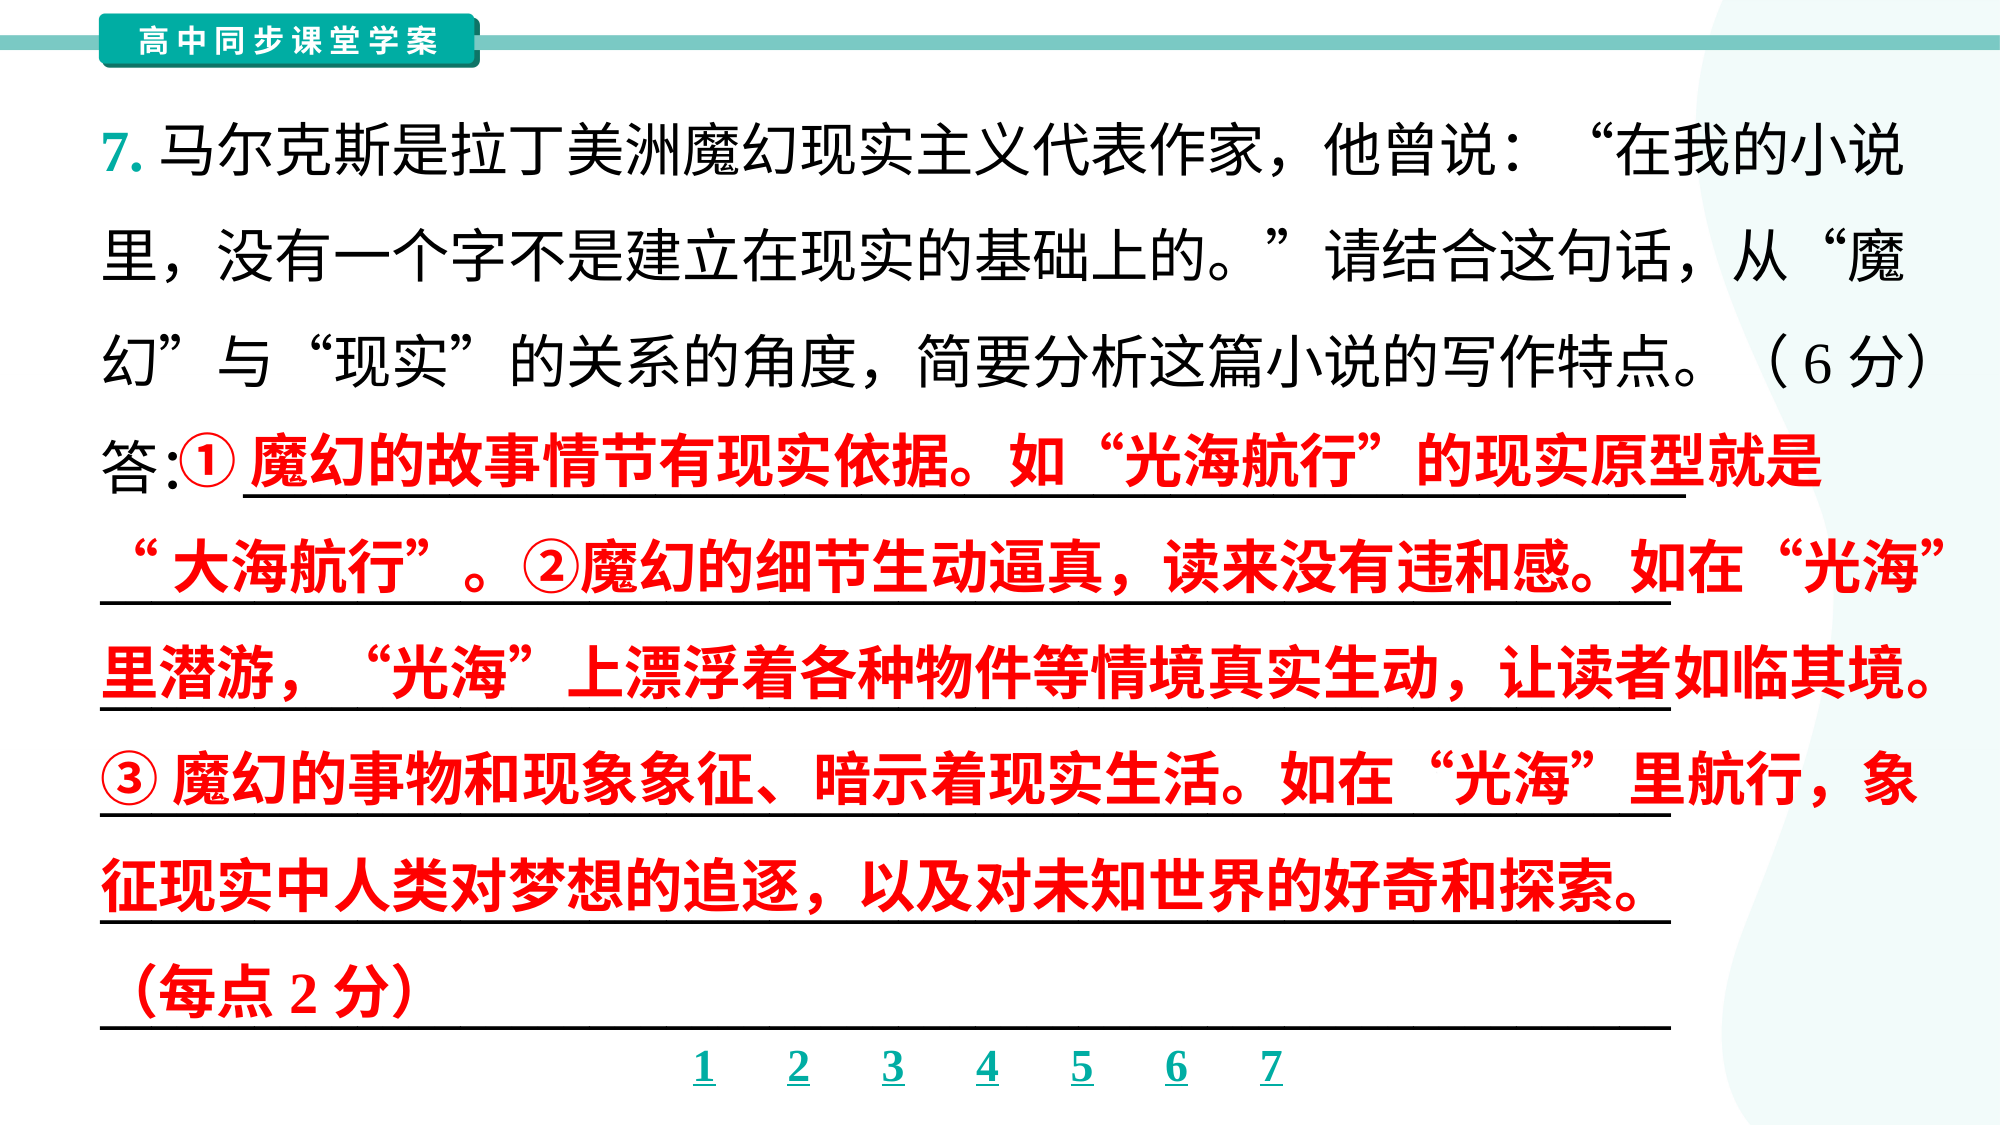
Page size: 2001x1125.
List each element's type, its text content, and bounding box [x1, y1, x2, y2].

text_box 7.马尔克斯是拉丁美洲魔幻现实主义代表作家，他曾说：“在我的小说 里，没有一个字不是建立在现实的基础上的。”请结合这句话，从“魔 幻”与“现实”的关系的角度，简要分析这篇小说的写作特点。（6分） 答： ________________________________________________________ _____________________________________________________________ _____________________________________________________________ _____________________________________________________________ _____________________________________________________________ _____________________________________________________________ [100, 76, 1899, 387]
picture [0, 0, 2000, 1125]
text_box 7.马尔克斯是拉丁美洲魔幻现实主义代表作家，他曾说：“在我的小说 里，没有一个字不是建立在现实的基础上的。”请结合这句话，从“魔 幻”与“现实”的关系的角度，简要分析这篇小说的写作特点。（6分） 答： ________________________________________________________ _____________________________________________________________ _____________________________________________________________ _____________________________________________________________ _____________________________________________________________ _____________________________________________________________ [100, 1026, 1899, 1033]
text_box ①魔幻的故事情节有现实依据。如“光海航行”的现实原型就是 “大海航行”。②魔幻的细节生动逼真，读来没有违和感。如在“光海” 里潜游，“光海”上漂浮着各种物件等情境真实生动，让读者如临其境。 ③魔幻的事物和现象象征、暗示着现实生活。如在“光海”里航行，象 征现实中人类对梦想的追逐，以及对未知世界的好奇和探索。 （每点2分） [100, 387, 1899, 1026]
